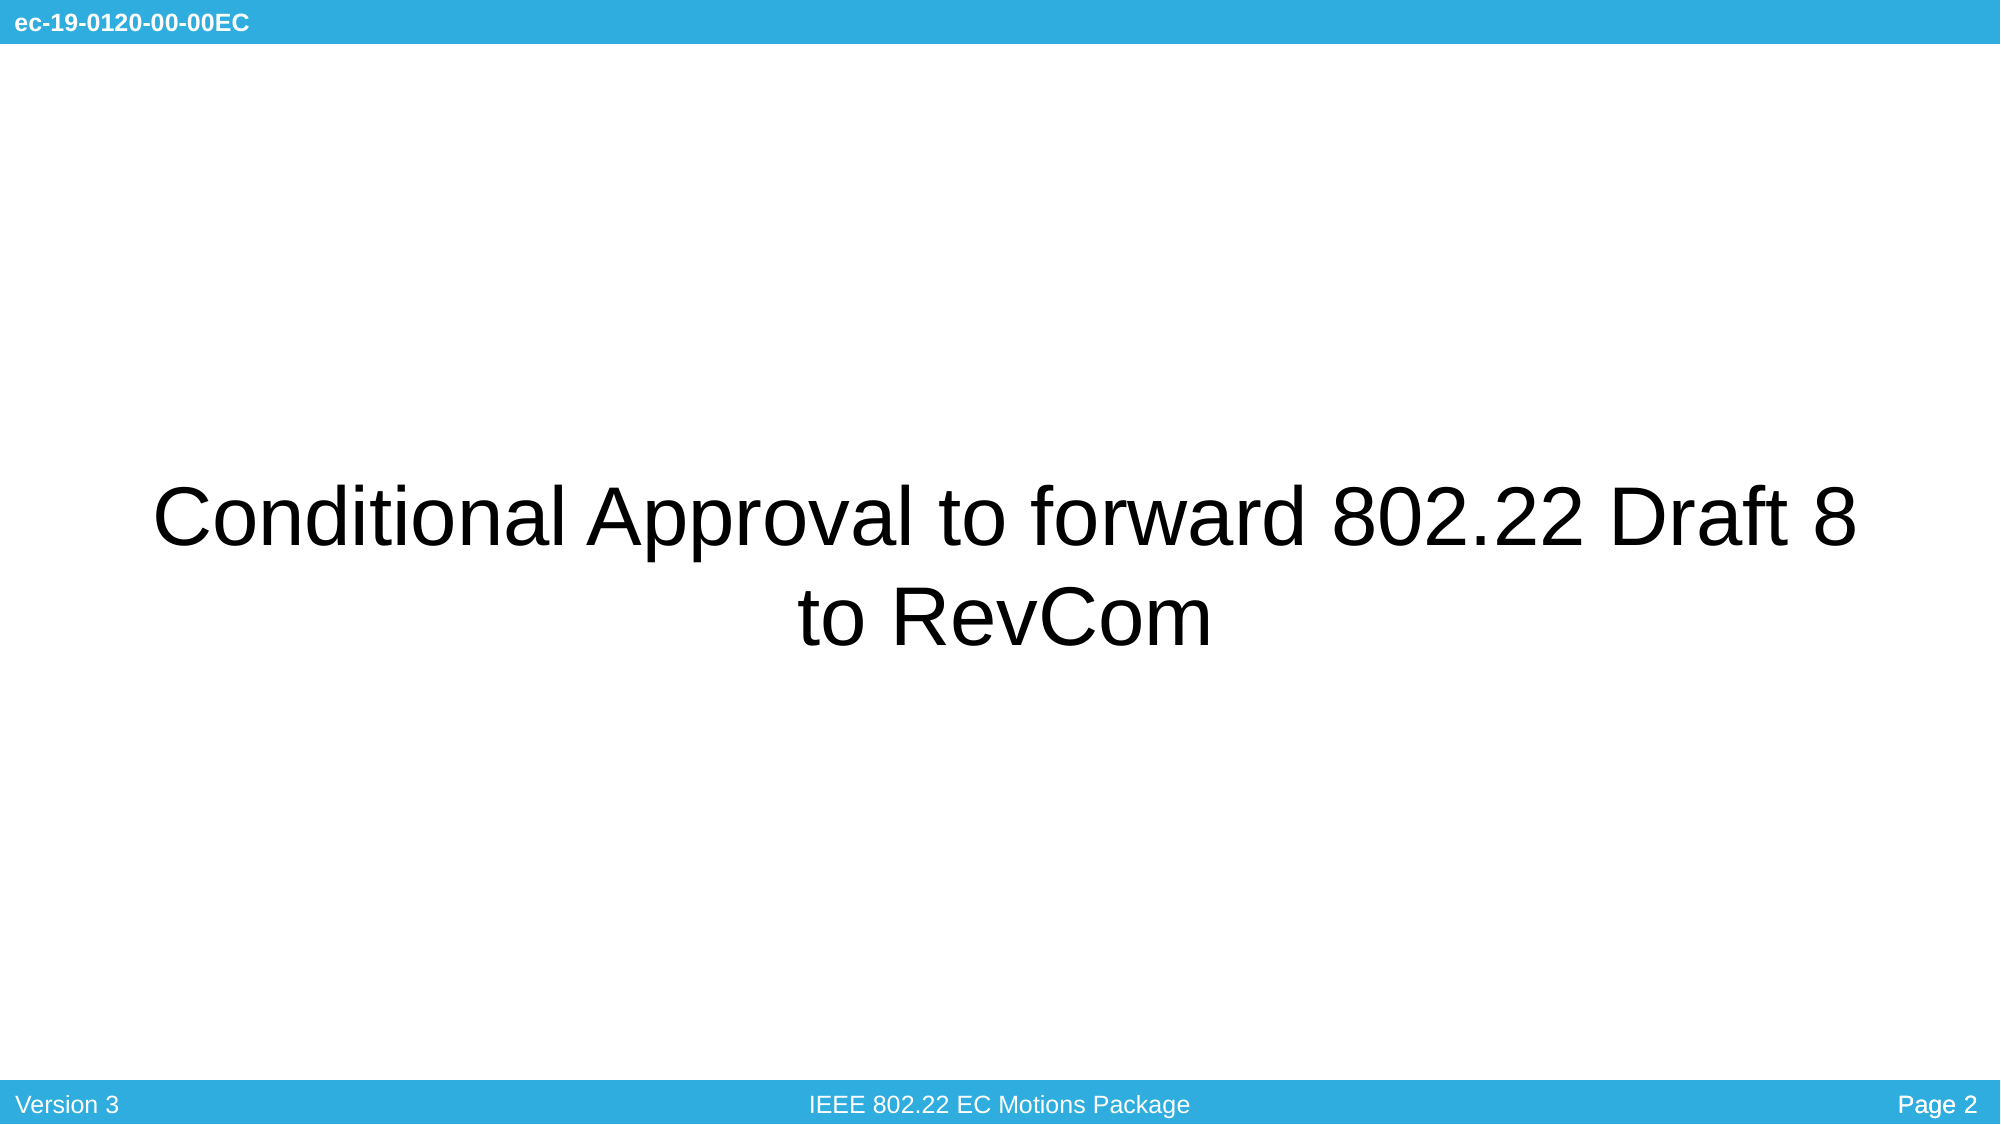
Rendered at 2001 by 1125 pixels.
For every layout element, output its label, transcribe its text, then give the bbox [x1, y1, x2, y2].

title Conditional Approval to forward 802.22 Draft 8 to RevCom [114, 418, 1898, 707]
